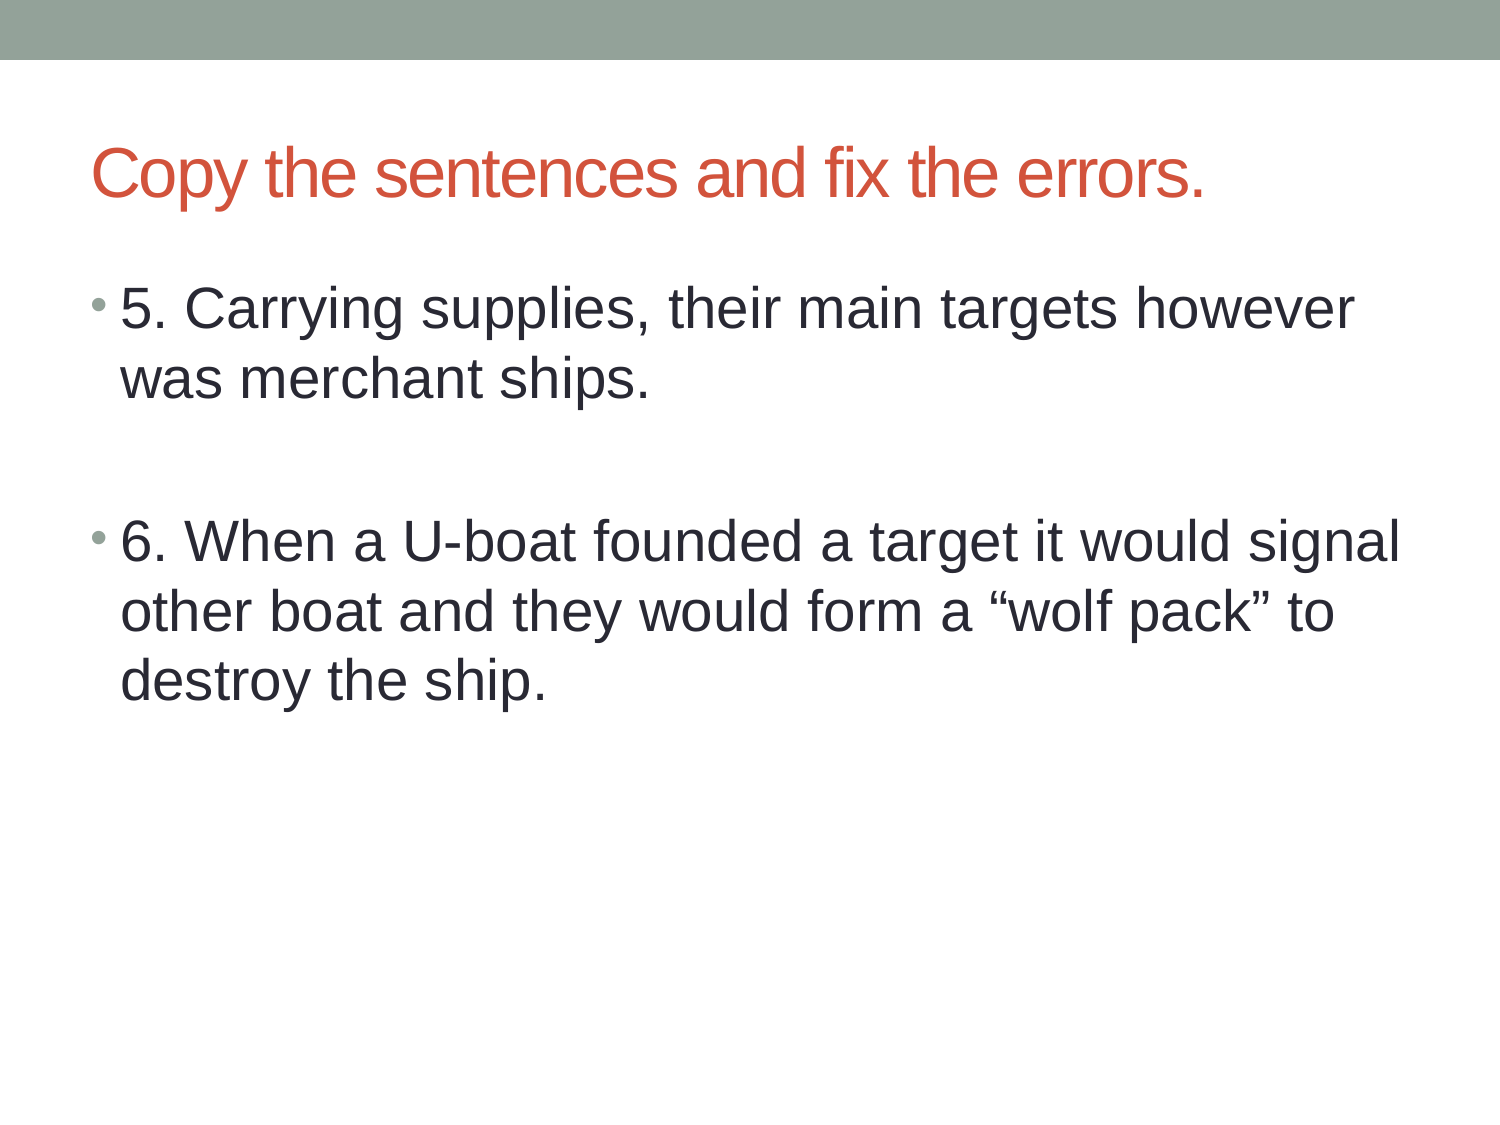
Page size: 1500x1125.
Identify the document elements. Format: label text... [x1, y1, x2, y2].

title Copy the sentences and fix the errors. [75, 87, 1425, 250]
list 5. Carrying supplies, their main targets however was merchant ships. 6. When a U-boat founded a target it would signal other boat and they would form a “wolf pack” to destroy the ship. [75, 262, 1425, 1063]
